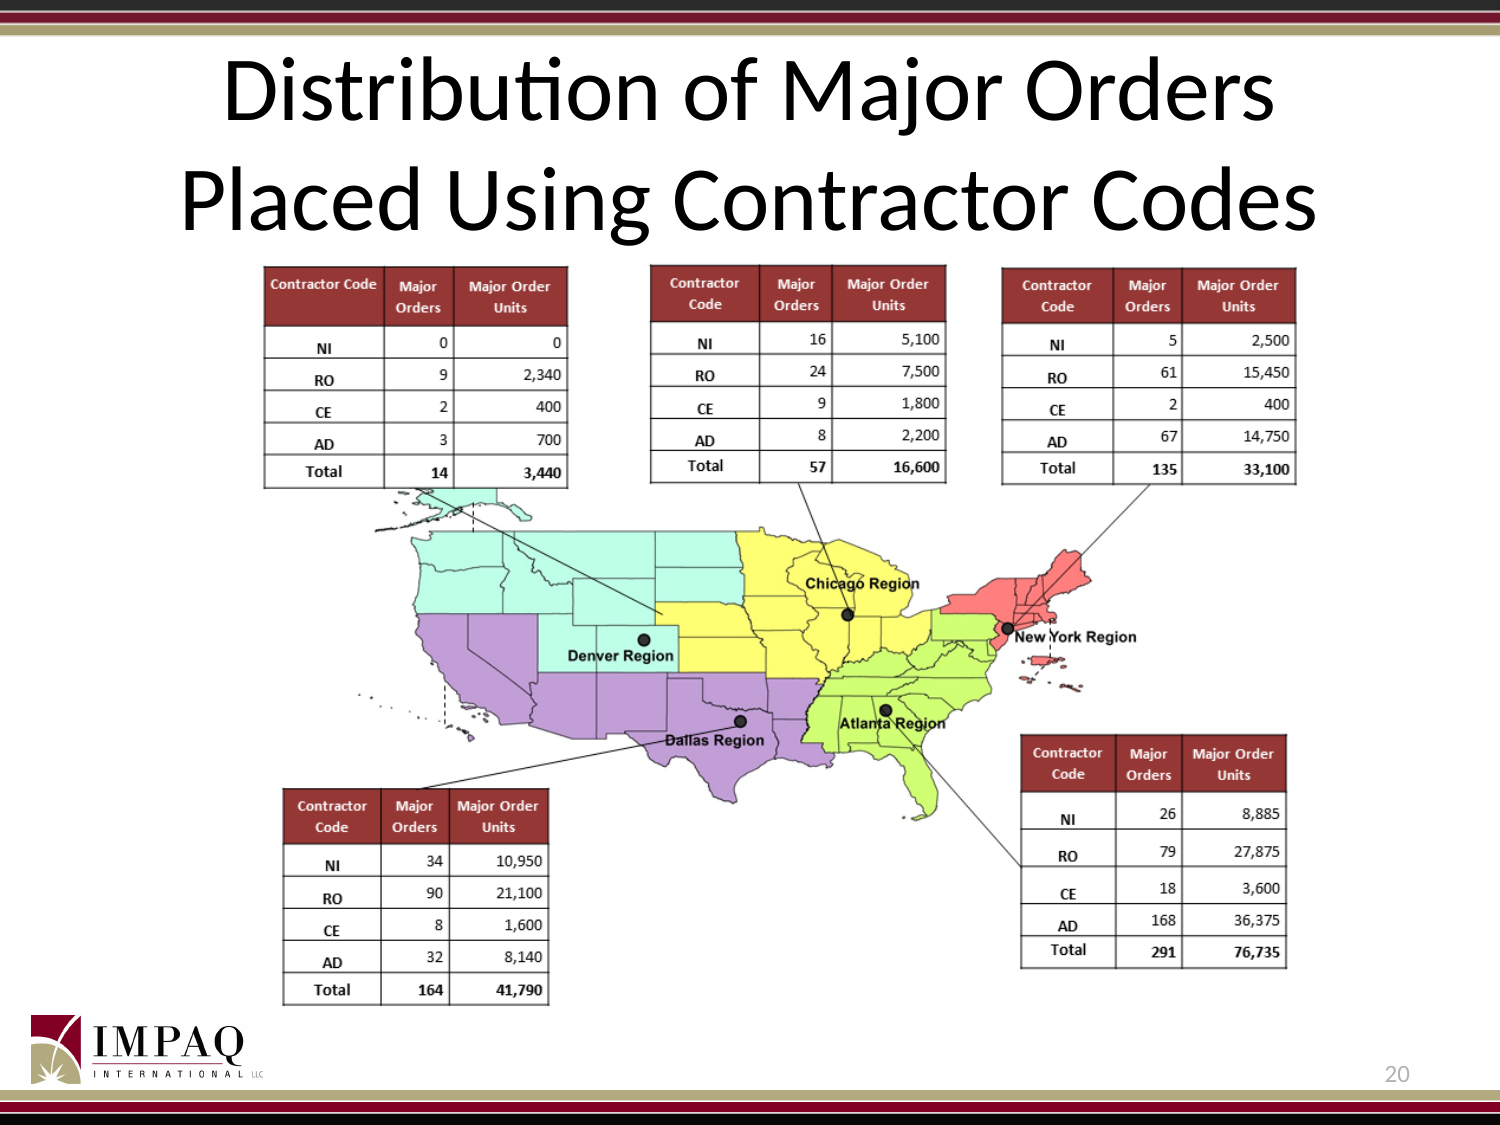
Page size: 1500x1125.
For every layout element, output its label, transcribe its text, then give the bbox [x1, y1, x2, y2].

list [188, 245, 1325, 1023]
picture [0, 1090, 1500, 1125]
title Distribution of Major Orders Placed Using Contractor Codes [75, 45, 1425, 233]
picture [0, 0, 1500, 44]
picture [31, 1015, 263, 1084]
slide_number 20 [1074, 1042, 1425, 1103]
